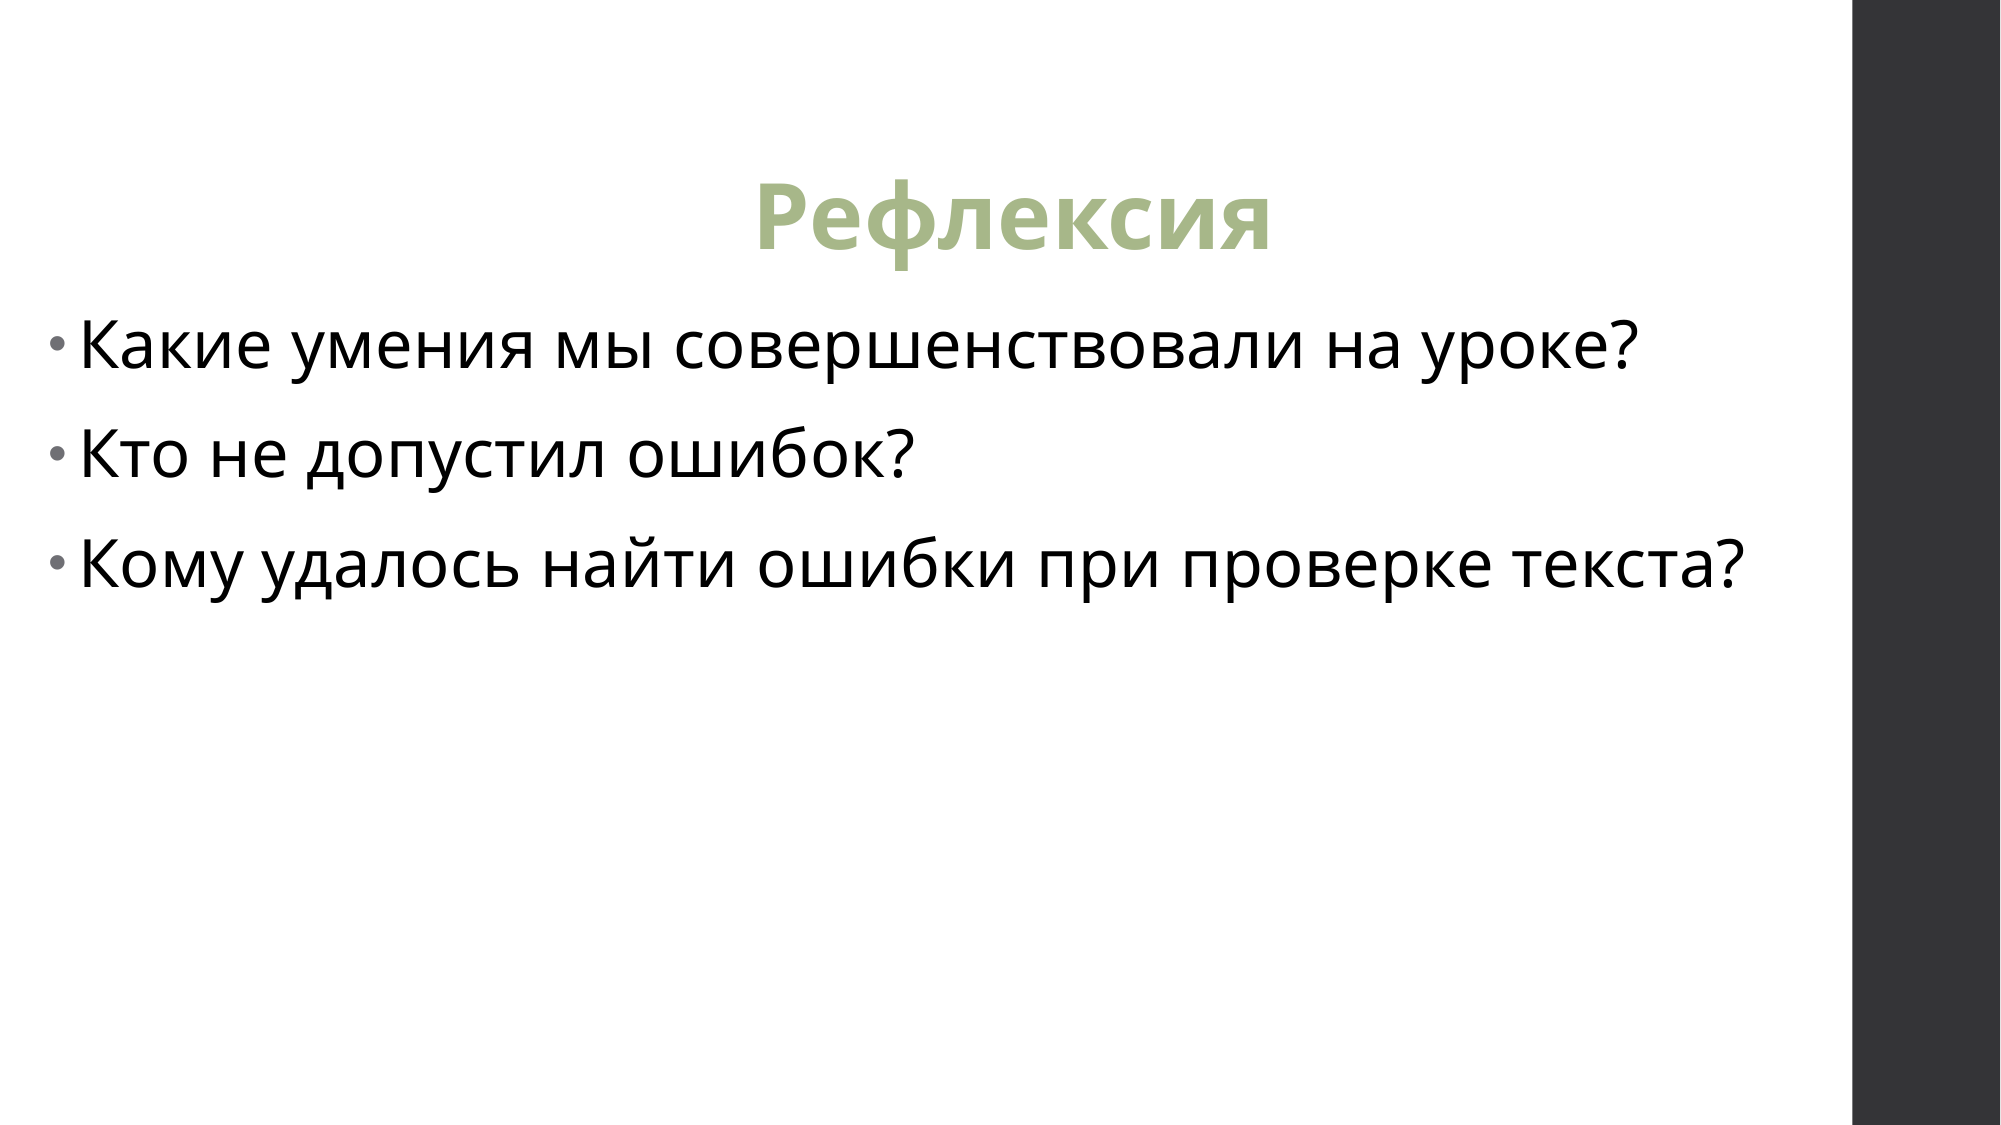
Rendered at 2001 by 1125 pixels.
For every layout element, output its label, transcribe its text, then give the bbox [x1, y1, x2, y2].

title Рефлексия [206, 60, 1797, 278]
list Какие умения мы совершенствовали на уроке? Кто не допустил ошибок? Кому удалось найти ошибки при проверке текста? [33, 299, 1780, 1014]
